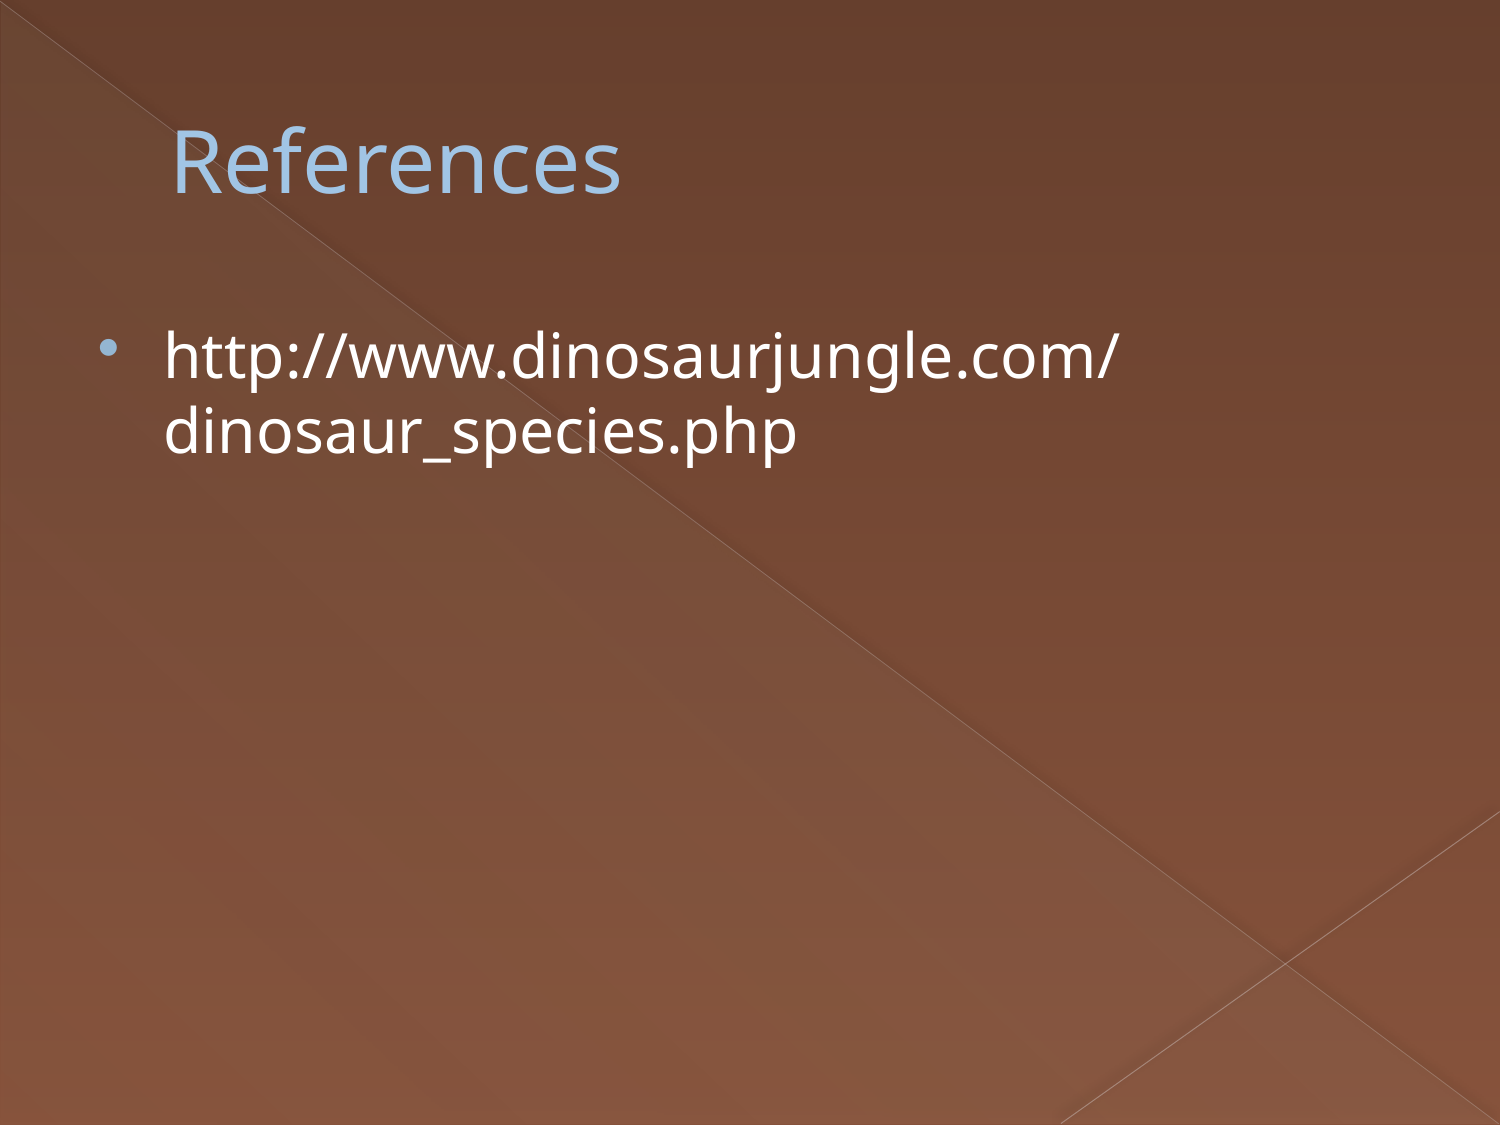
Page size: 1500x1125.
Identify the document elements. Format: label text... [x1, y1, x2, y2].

list http://www.dinosaurjungle.com/dinosaur_species.php [75, 308, 1425, 1059]
title References [75, 43, 1425, 274]
